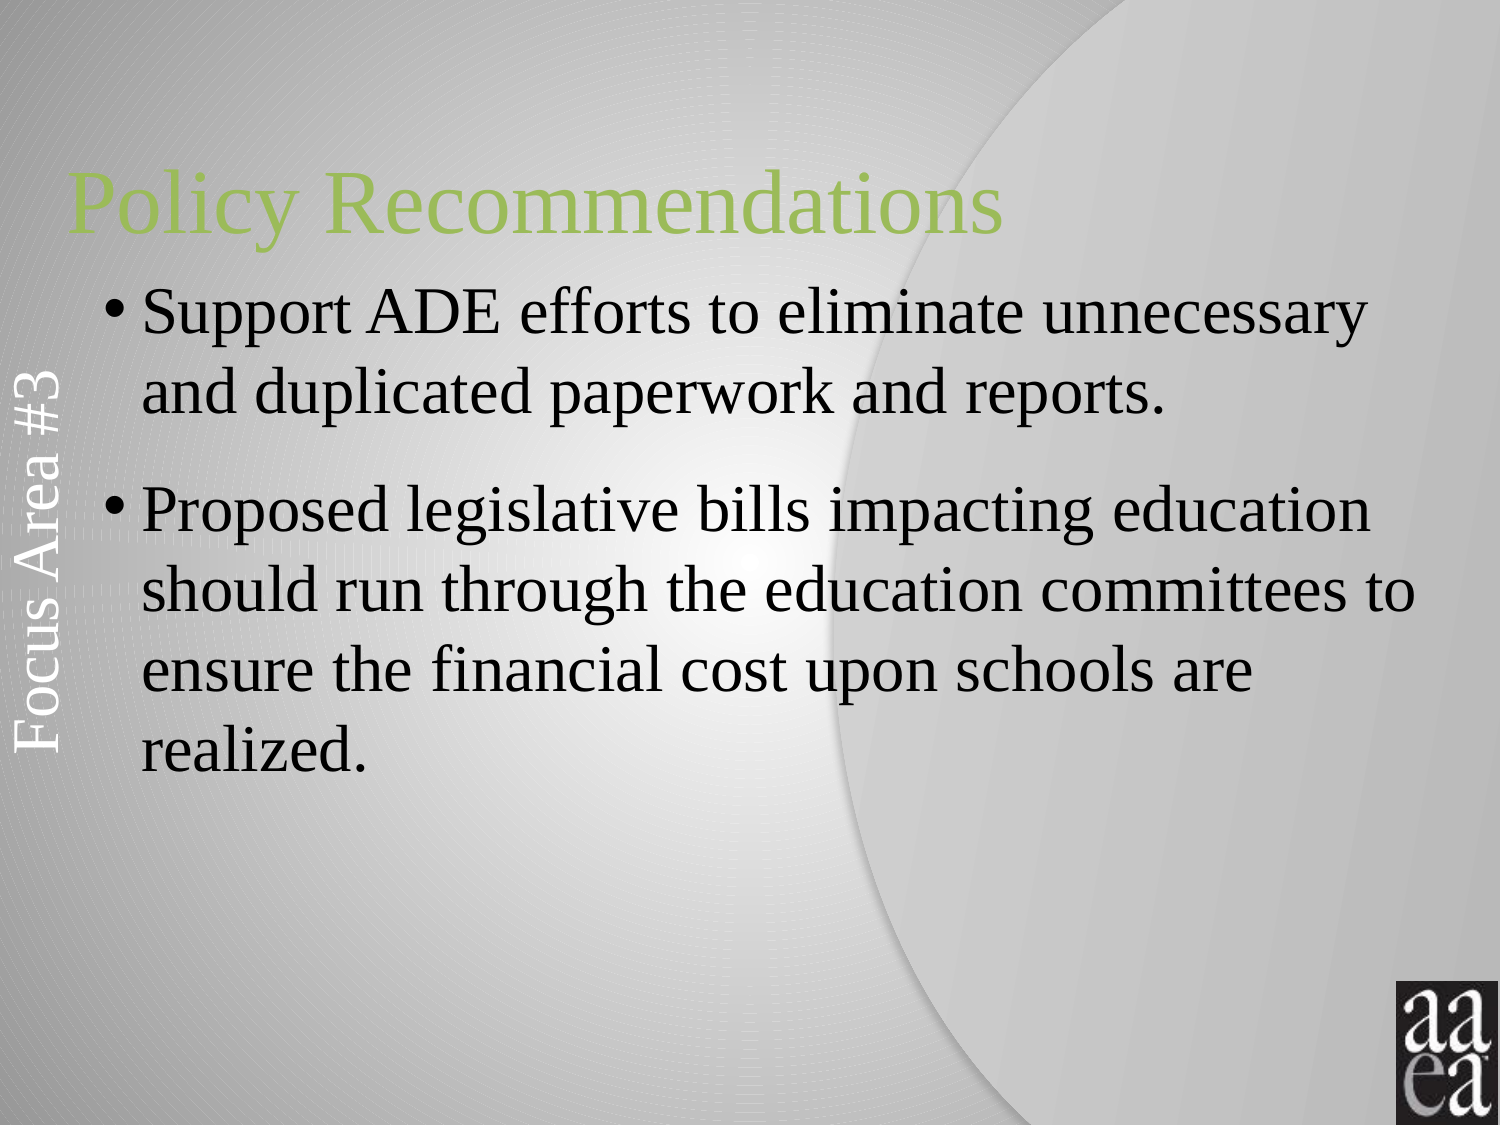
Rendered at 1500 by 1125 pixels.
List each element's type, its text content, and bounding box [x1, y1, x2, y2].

text_box Focus Area #3 [0, 140, 77, 985]
picture [1396, 981, 1498, 1125]
title Policy Recommendations [51, 126, 1449, 221]
list Support ADE efforts to eliminate unnecessary and duplicated paperwork and reports. Proposed legislative bills impacting education should run through the education committees to ensure the financial cost upon schools are realized. [51, 252, 1449, 1000]
